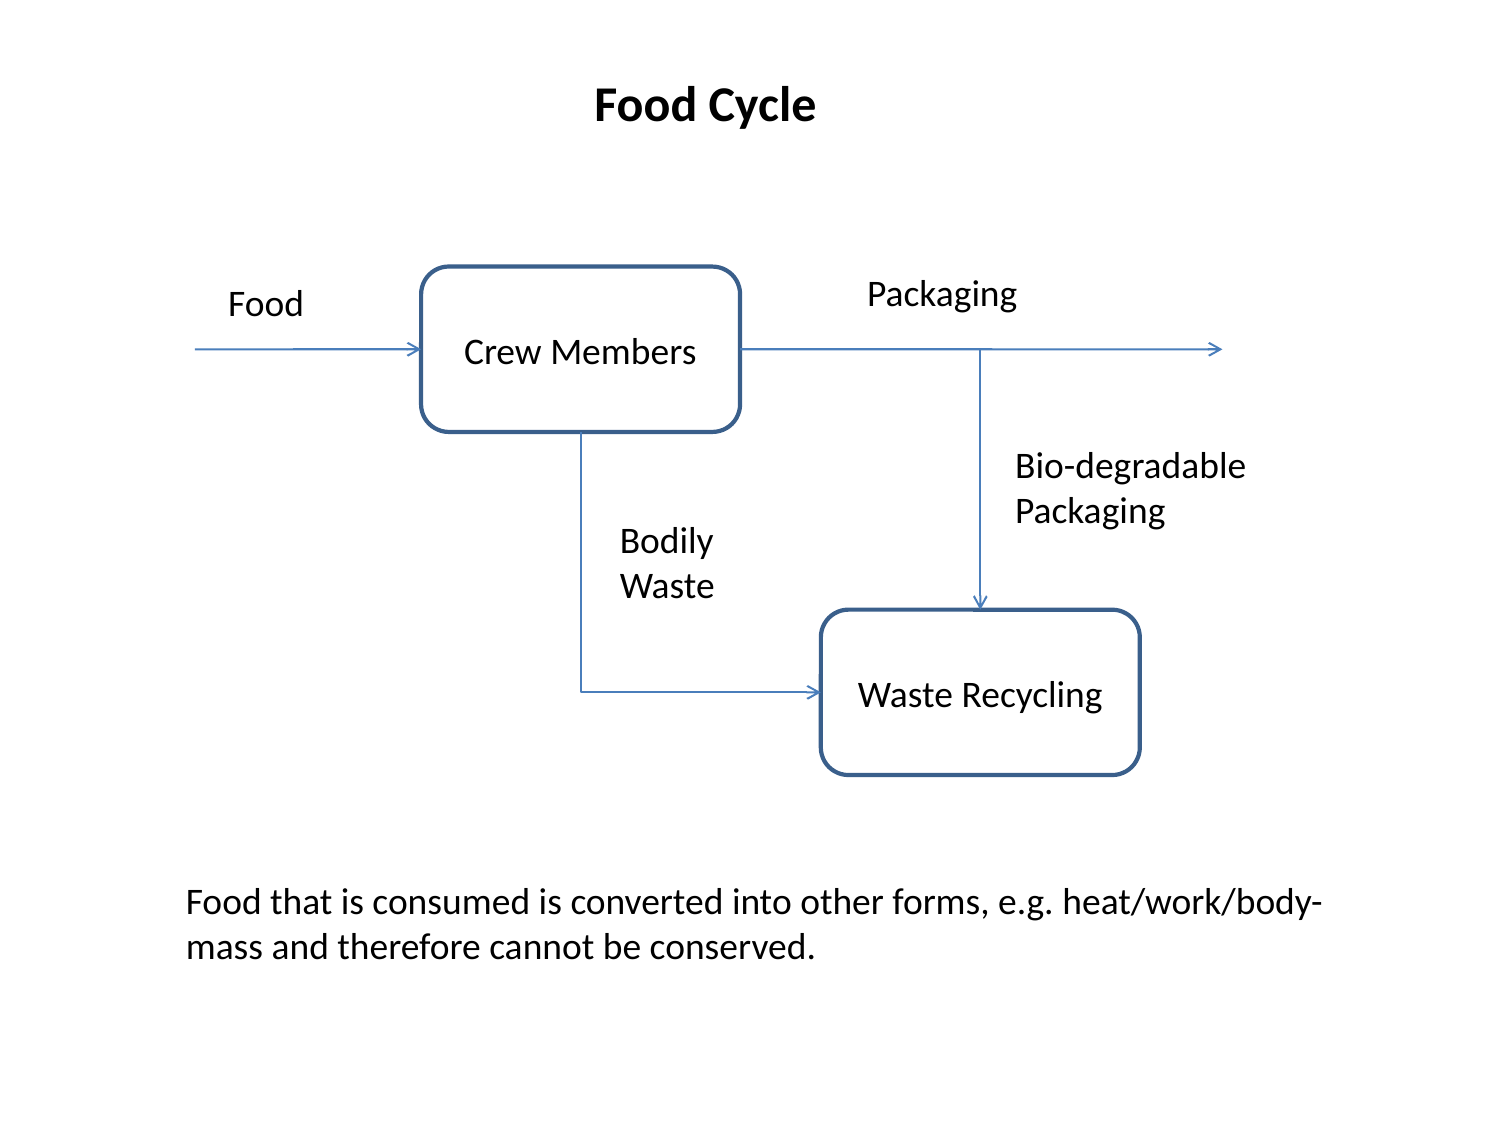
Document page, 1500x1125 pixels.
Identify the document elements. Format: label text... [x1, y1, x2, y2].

text_box Waste Recycling [818, 607, 1142, 778]
text_box Food [213, 271, 403, 331]
text_box Packaging [852, 261, 1077, 322]
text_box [739, 348, 981, 610]
text_box Food that is consumed is converted into other forms, e.g. heat/work/body-mass and therefore cannot be conserved. [171, 869, 1353, 1020]
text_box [570, 441, 832, 683]
text_box Crew Members [418, 264, 743, 435]
text_box Food Cycle [555, 64, 856, 139]
text_box Bio-degradable Packaging [1000, 434, 1280, 539]
